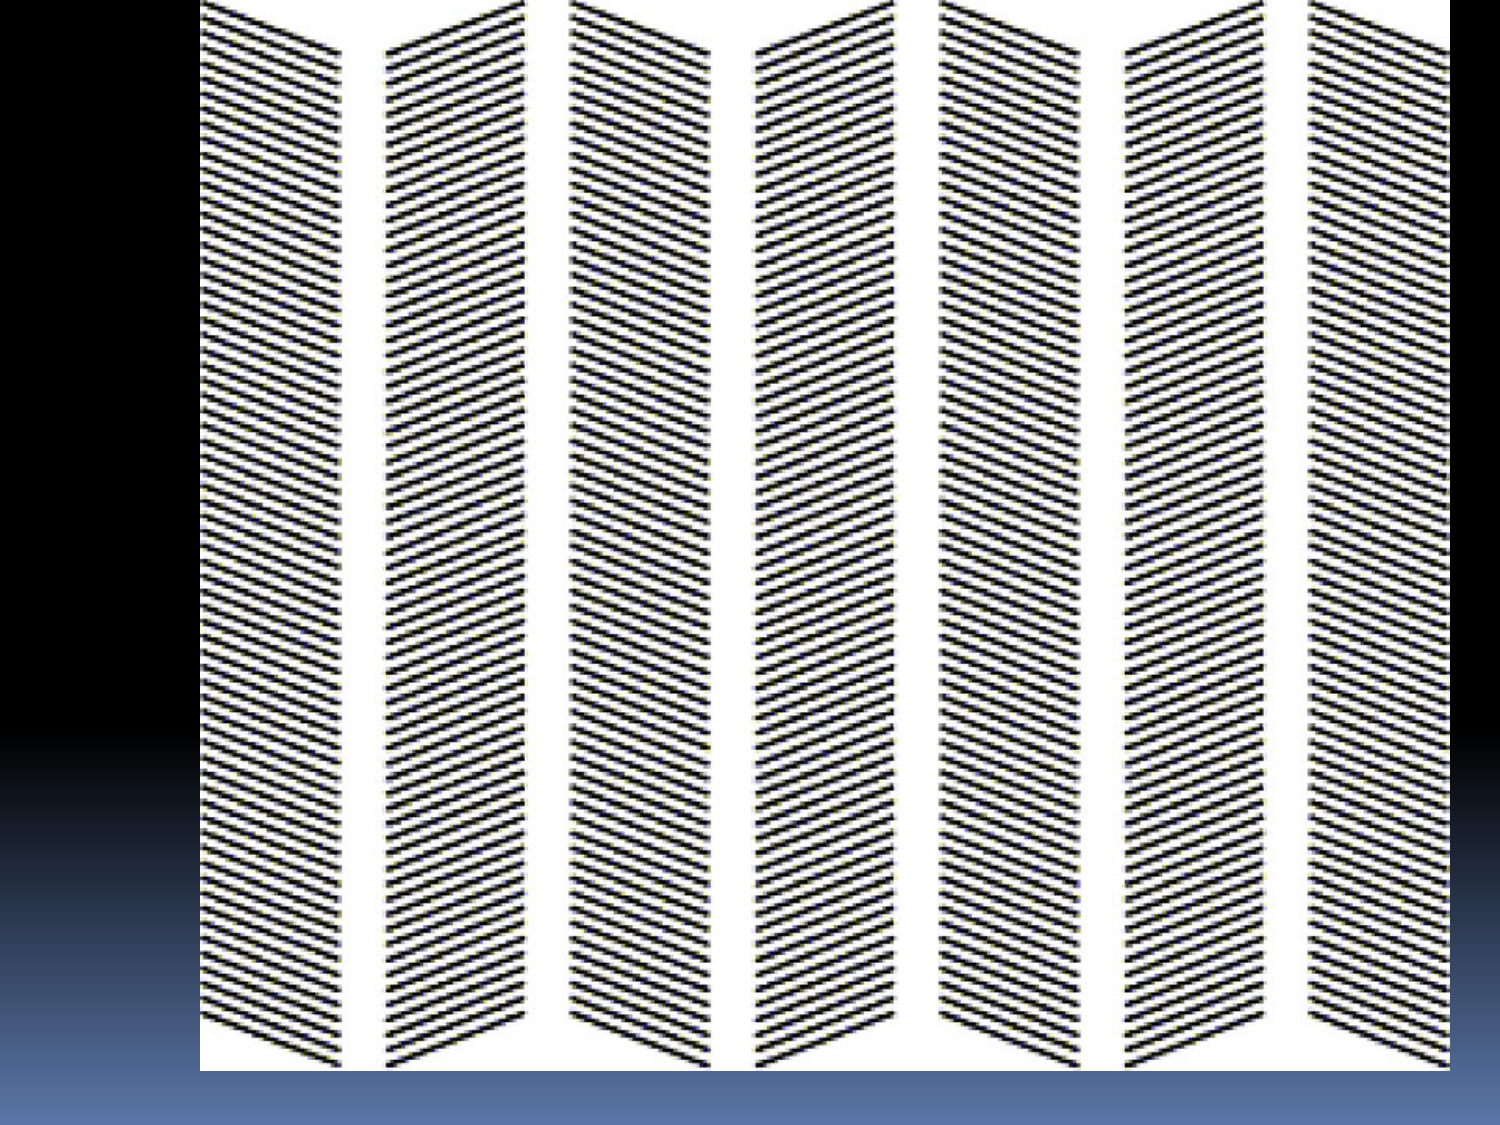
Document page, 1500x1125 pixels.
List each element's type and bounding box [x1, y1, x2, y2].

picture [199, 0, 1451, 1071]
